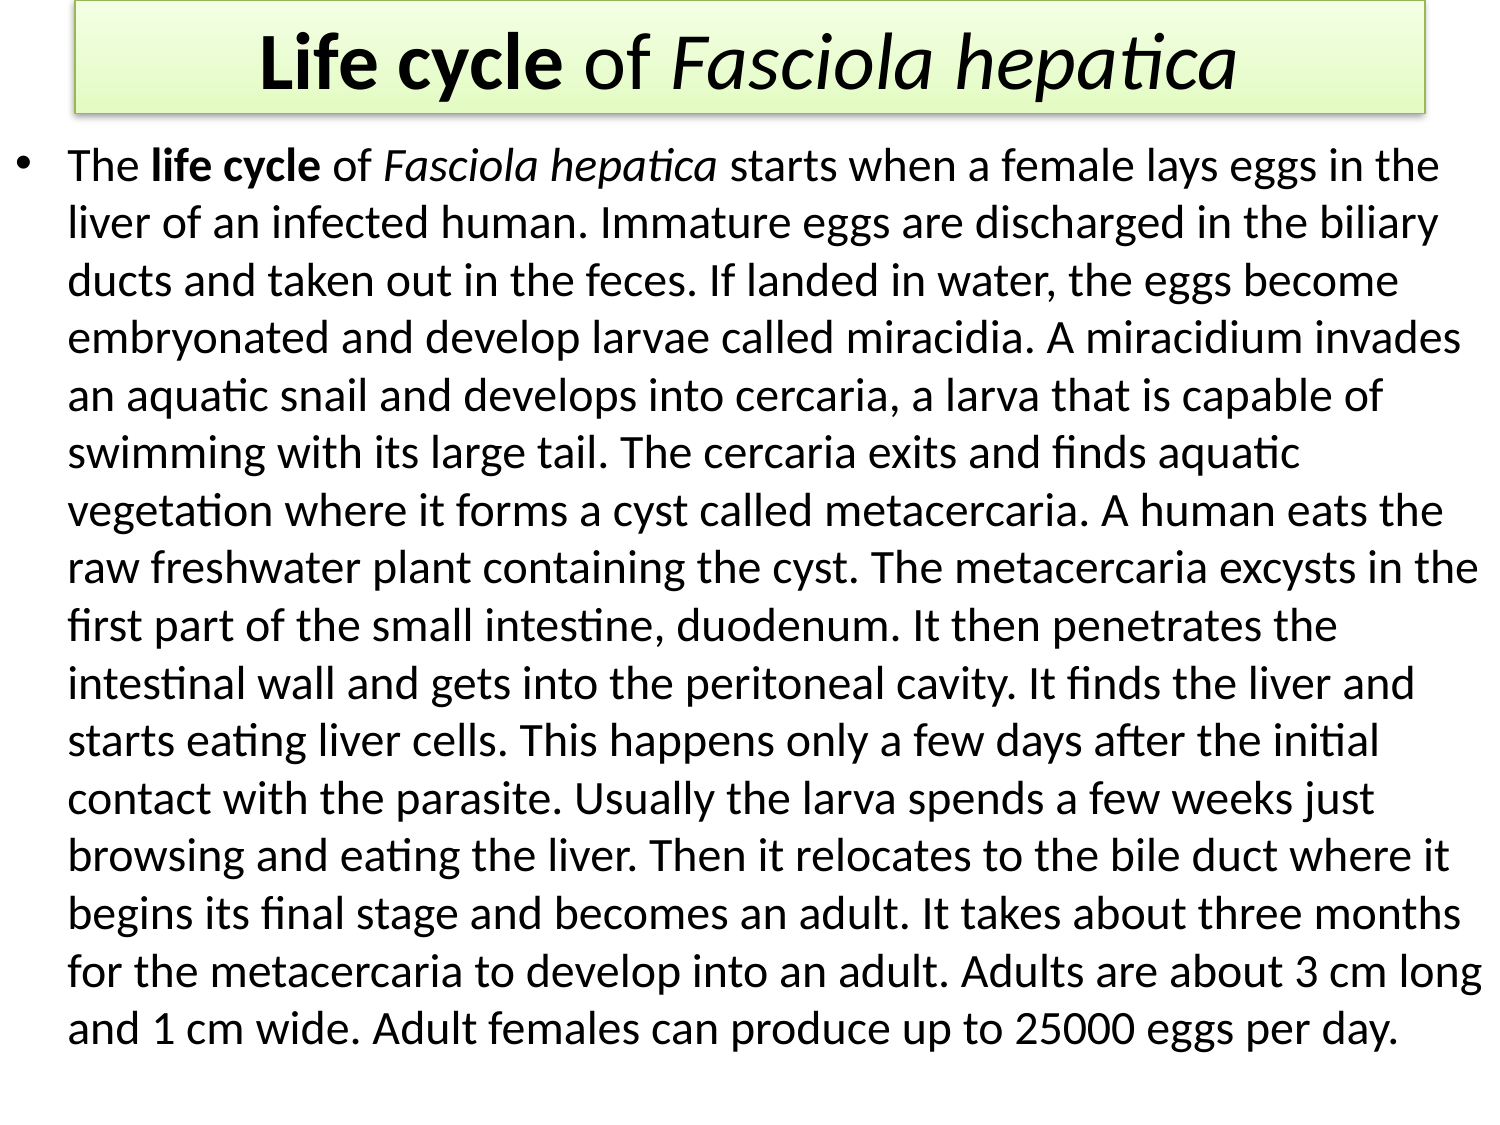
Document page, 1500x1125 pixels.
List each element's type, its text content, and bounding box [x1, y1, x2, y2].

title Life cycle of Fasciola hepatica [74, 0, 1426, 114]
list The life cycle of Fasciola hepatica starts when a female lays eggs in the liver of an infected human. Immature eggs are discharged in the biliary ducts and taken out in the feces. If landed in water, the eggs become embryonated and develop larvae called miracidia. A miracidium invades an aquatic snail and develops into cercaria, a larva that is capable of swimming with its large tail. The cercaria exits and finds aquatic vegetation where it forms a cyst called metacercaria. A human eats the raw freshwater plant containing the cyst. The metacercaria excysts in the first part of the small intestine, duodenum. It then penetrates the intestinal wall and gets into the peritoneal cavity. It finds the liver and starts eating liver cells. This happens only a few days after the initial contact with the parasite. Usually the larva spends a few weeks just browsing and eating the liver. Then it relocates to the bile duct where it begins its final stage and becomes an adult. It takes about three months for the metacercaria to develop into an adult. Adults are about 3 cm long and 1 cm wide. Adult females can produce up to 25000 eggs per day. [0, 125, 1500, 1125]
